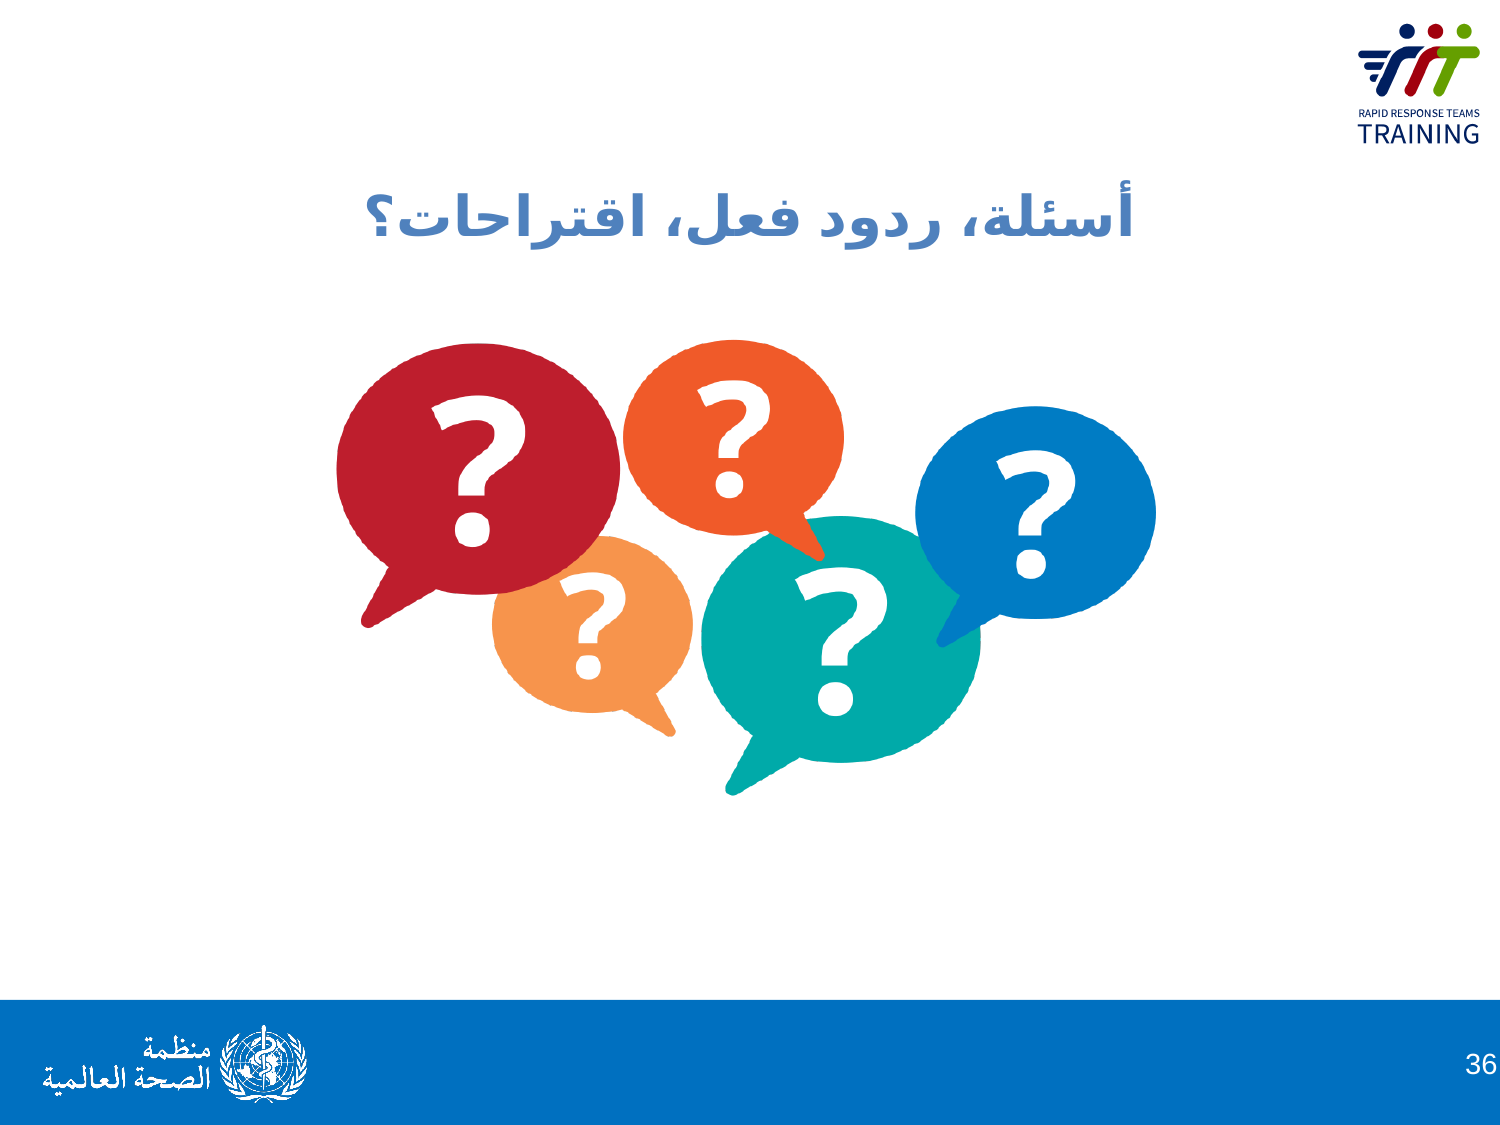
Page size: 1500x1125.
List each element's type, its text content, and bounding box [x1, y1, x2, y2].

text_box أسئلة، ردود فعل، اقتراحات؟ [74, 174, 1425, 267]
picture [1357, 23, 1480, 144]
picture [331, 312, 1170, 812]
picture [43, 1025, 307, 1103]
